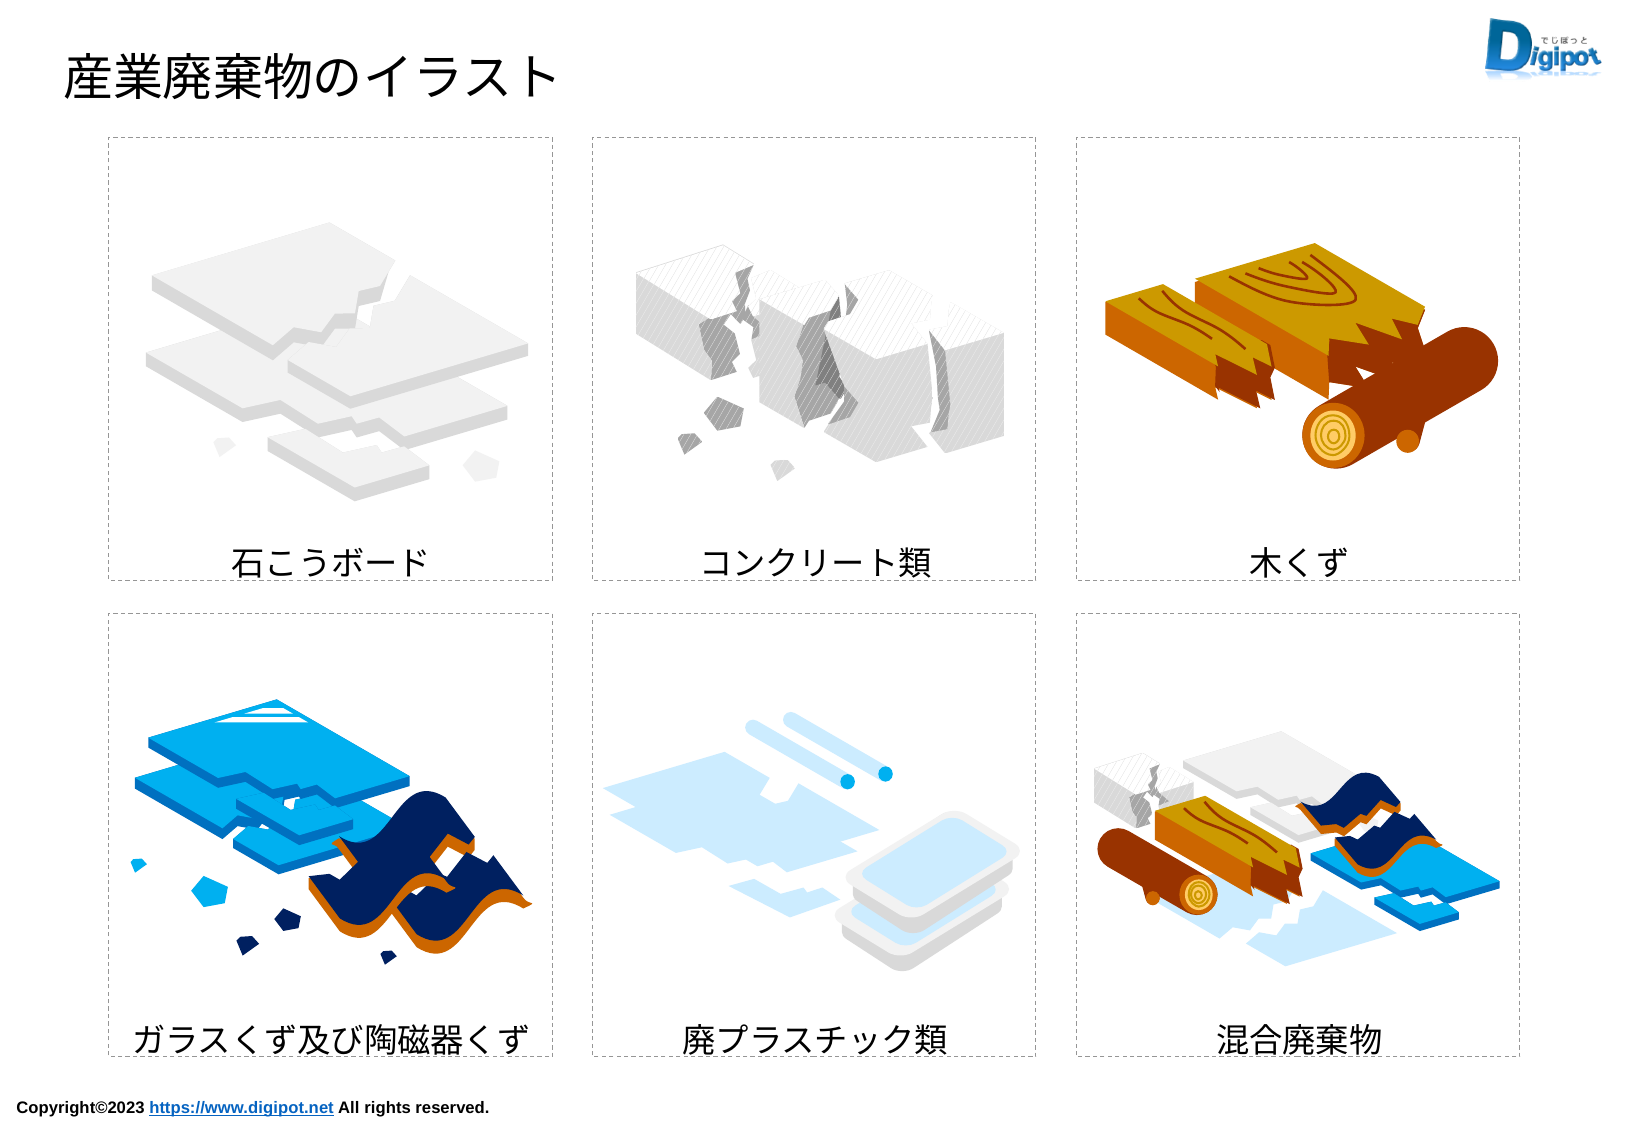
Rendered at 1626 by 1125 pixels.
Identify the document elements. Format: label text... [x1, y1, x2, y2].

text_box 混合廃棄物 [1201, 1011, 1398, 1067]
text_box 木くず [1234, 534, 1365, 590]
text_box 産業廃棄物のイラスト [48, 38, 578, 113]
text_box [1091, 738, 1496, 981]
text_box コンクリート類 [684, 534, 947, 590]
text_box ガラスくず及び陶磁器くず [117, 1011, 546, 1067]
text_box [130, 708, 533, 965]
picture [1485, 18, 1602, 82]
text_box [1096, 247, 1509, 468]
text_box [153, 200, 511, 493]
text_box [616, 736, 1021, 972]
text_box 廃プラスチック類 [667, 1011, 963, 1067]
text_box 石こうボード [216, 534, 447, 590]
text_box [635, 244, 1004, 481]
